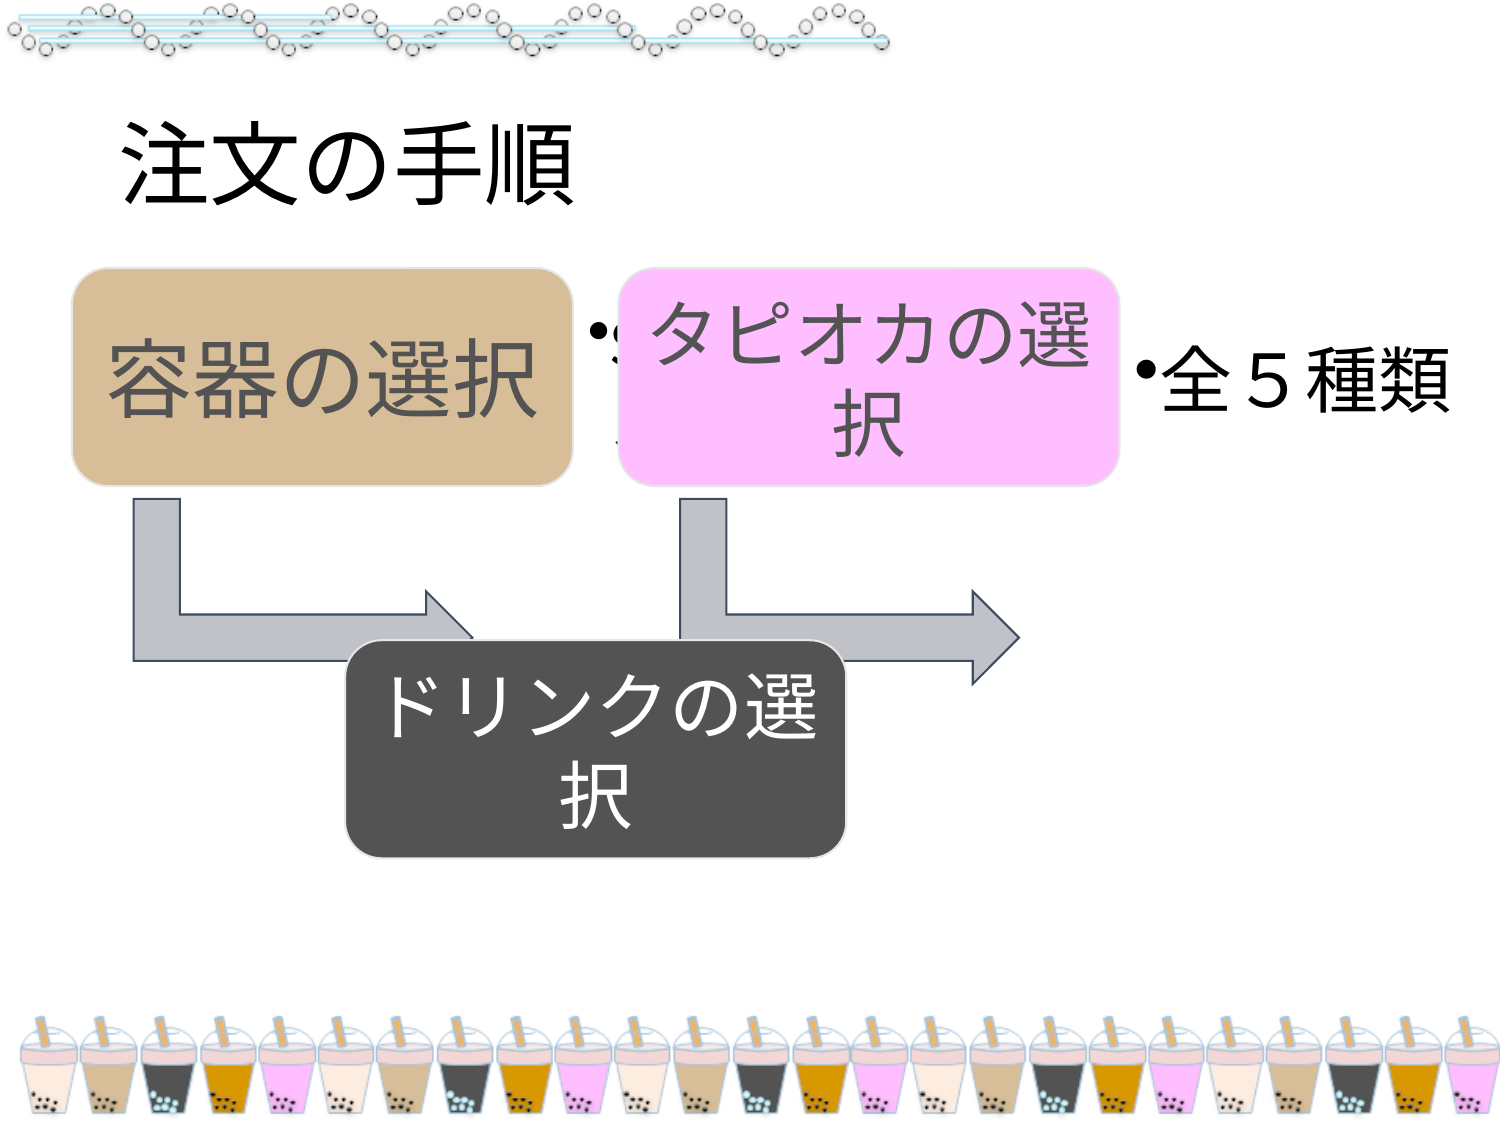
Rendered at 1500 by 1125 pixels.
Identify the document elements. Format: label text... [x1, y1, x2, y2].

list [71, 255, 1500, 970]
title 注文の手順 [103, 59, 1397, 255]
picture [0, 0, 1500, 1125]
